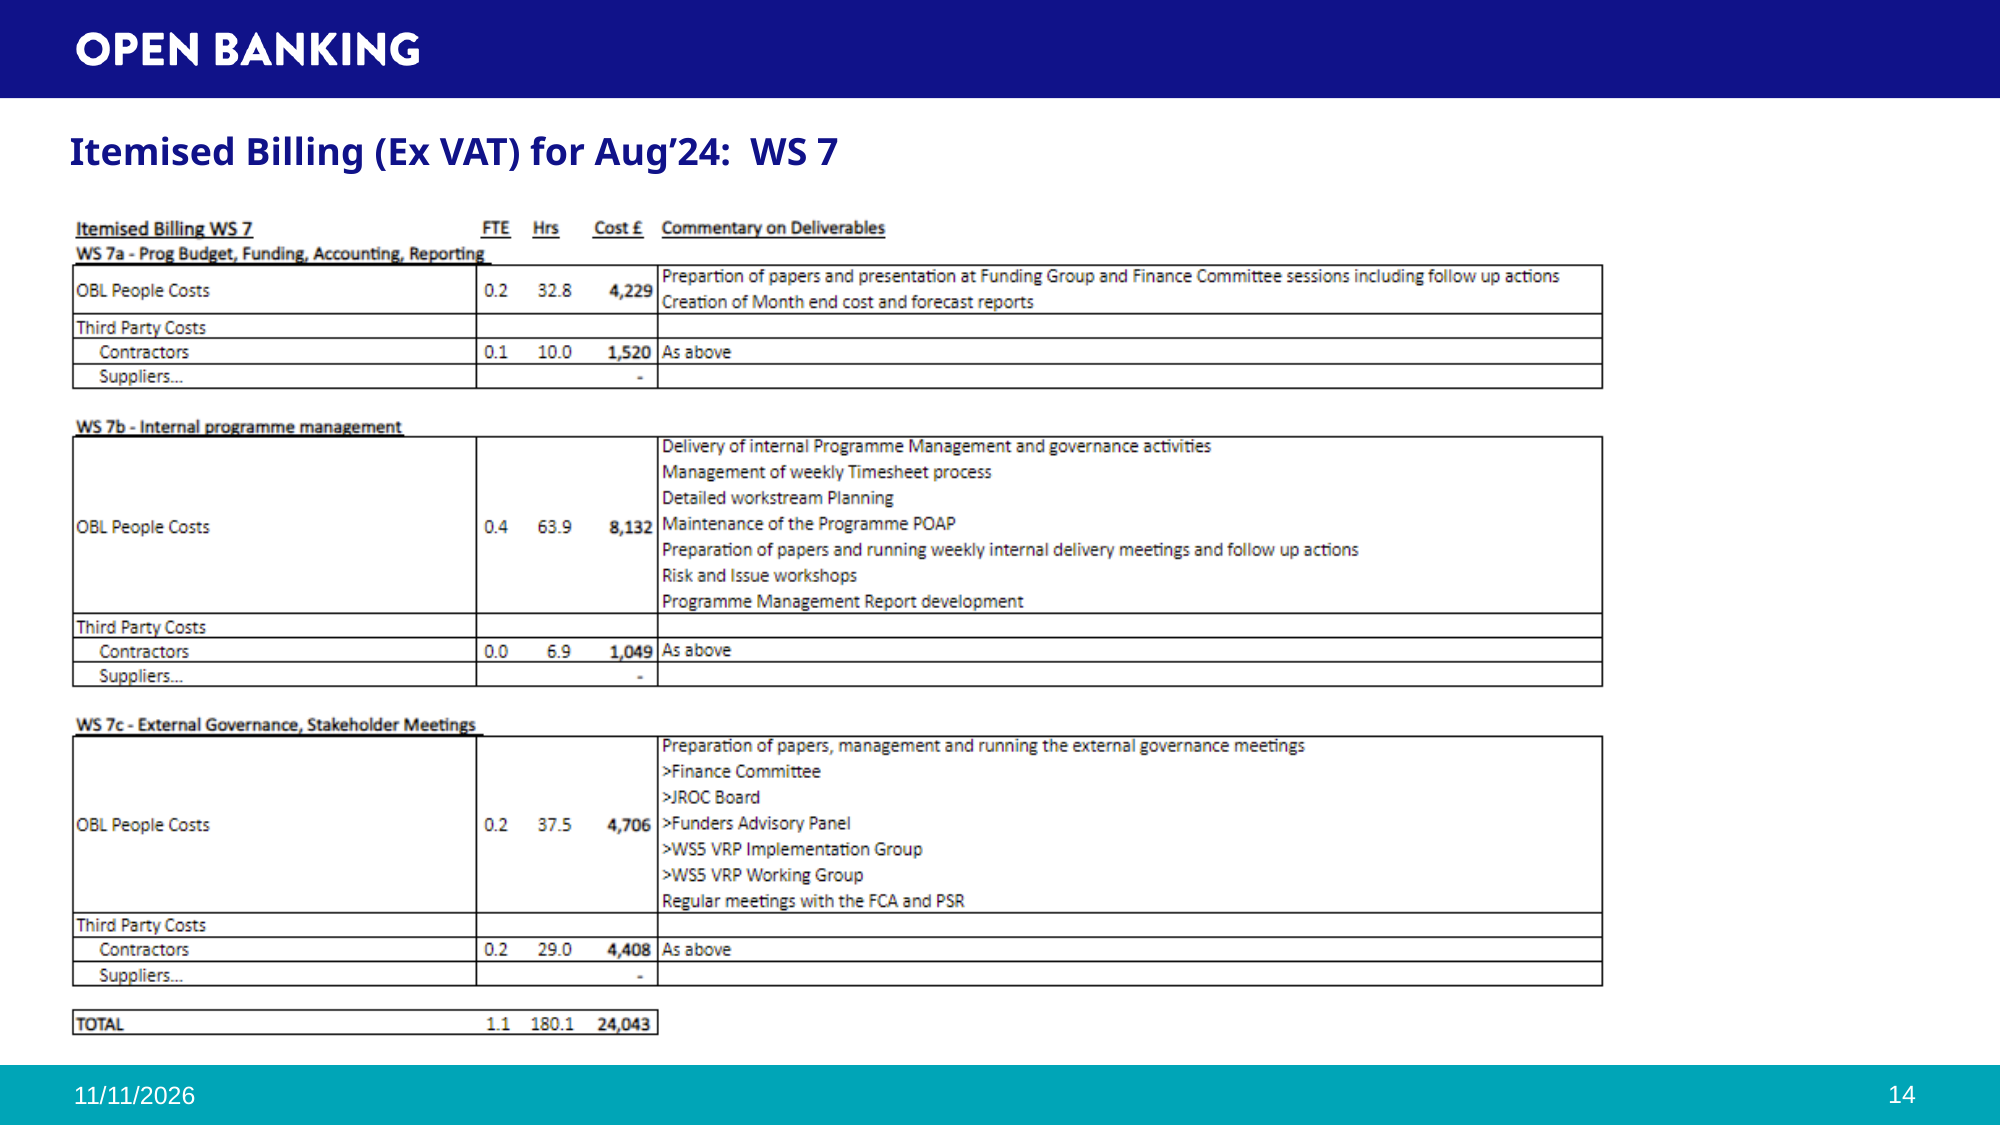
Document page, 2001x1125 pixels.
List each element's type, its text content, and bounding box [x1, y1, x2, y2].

picture [66, 208, 1618, 1037]
slide_number 14 [1412, 1064, 1932, 1124]
footer [662, 1064, 1338, 1124]
title Itemised Billing (Ex VAT) for Aug’24: WS 7 [54, 125, 1629, 207]
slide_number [59, 1065, 509, 1125]
picture [43, 0, 452, 99]
